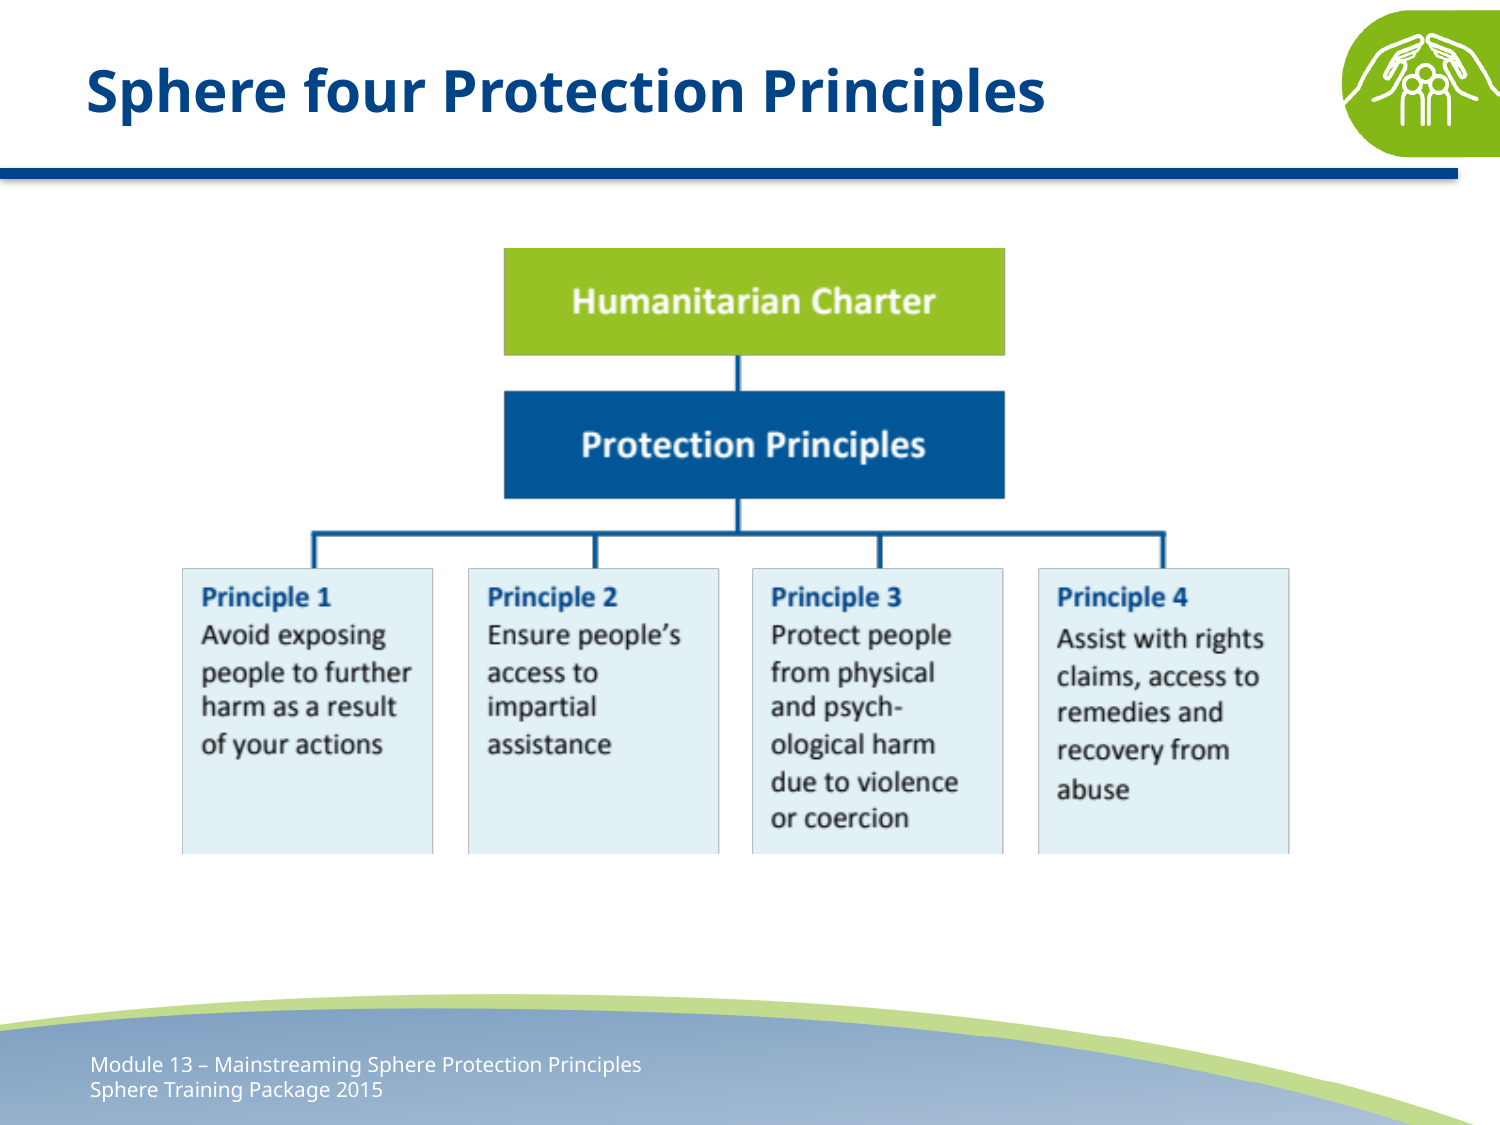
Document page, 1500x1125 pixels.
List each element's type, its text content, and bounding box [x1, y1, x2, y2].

picture [1335, 9, 1500, 158]
picture [0, 992, 1500, 1125]
footer Module 13 – Mainstreaming Sphere Protection Principles Sphere Training Package 2015 [75, 1046, 1072, 1107]
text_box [149, 248, 1355, 854]
title Sphere four Protection Principles [75, 0, 1335, 178]
